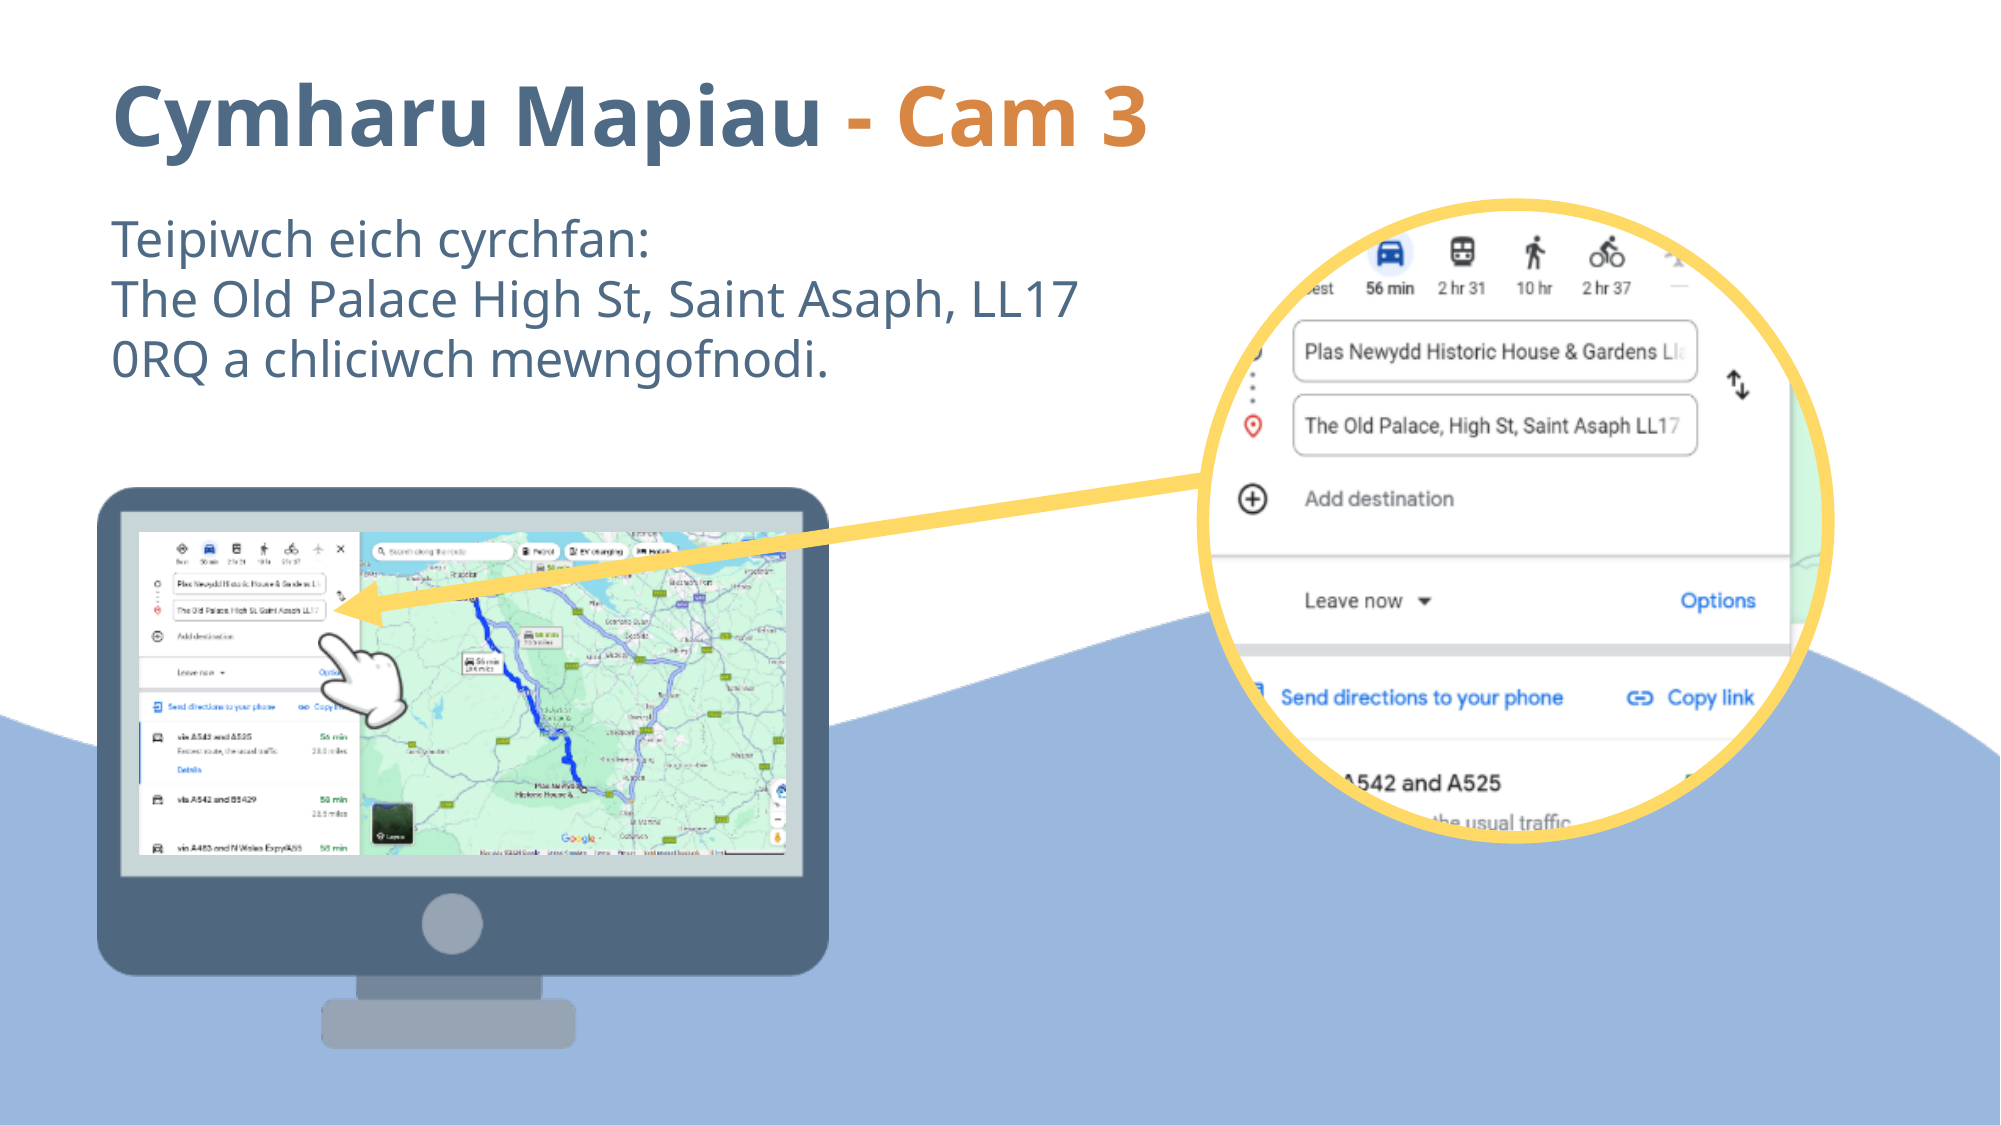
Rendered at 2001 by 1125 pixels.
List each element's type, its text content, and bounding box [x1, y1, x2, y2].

picture [0, 487, 2000, 1125]
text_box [333, 204, 1829, 838]
text_box Cymharu Mapiau - Cam 3 [97, 56, 1926, 171]
text_box Teipiwch eich cyrchfan: The Old Palace High St, Saint Asaph, LL17 0RQ a chliciwch mewngofnodi. [96, 200, 1108, 396]
